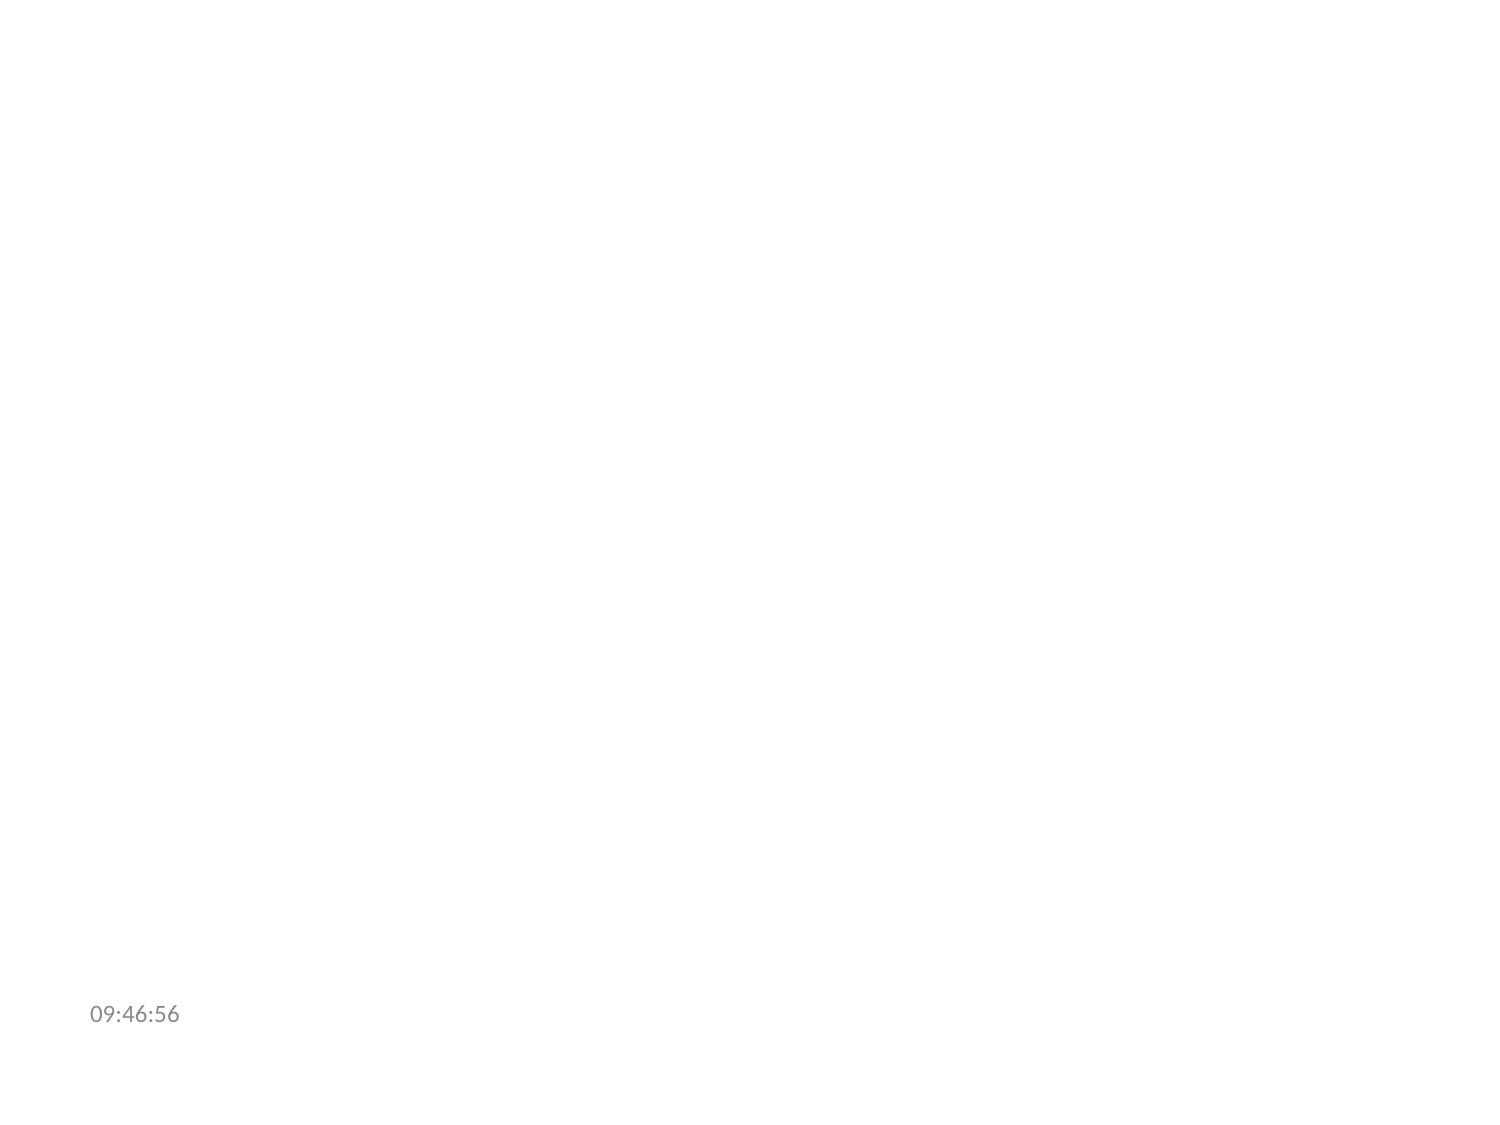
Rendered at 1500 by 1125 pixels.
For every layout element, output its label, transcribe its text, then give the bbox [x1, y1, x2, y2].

text_box 15:35:09 [75, 982, 425, 1043]
